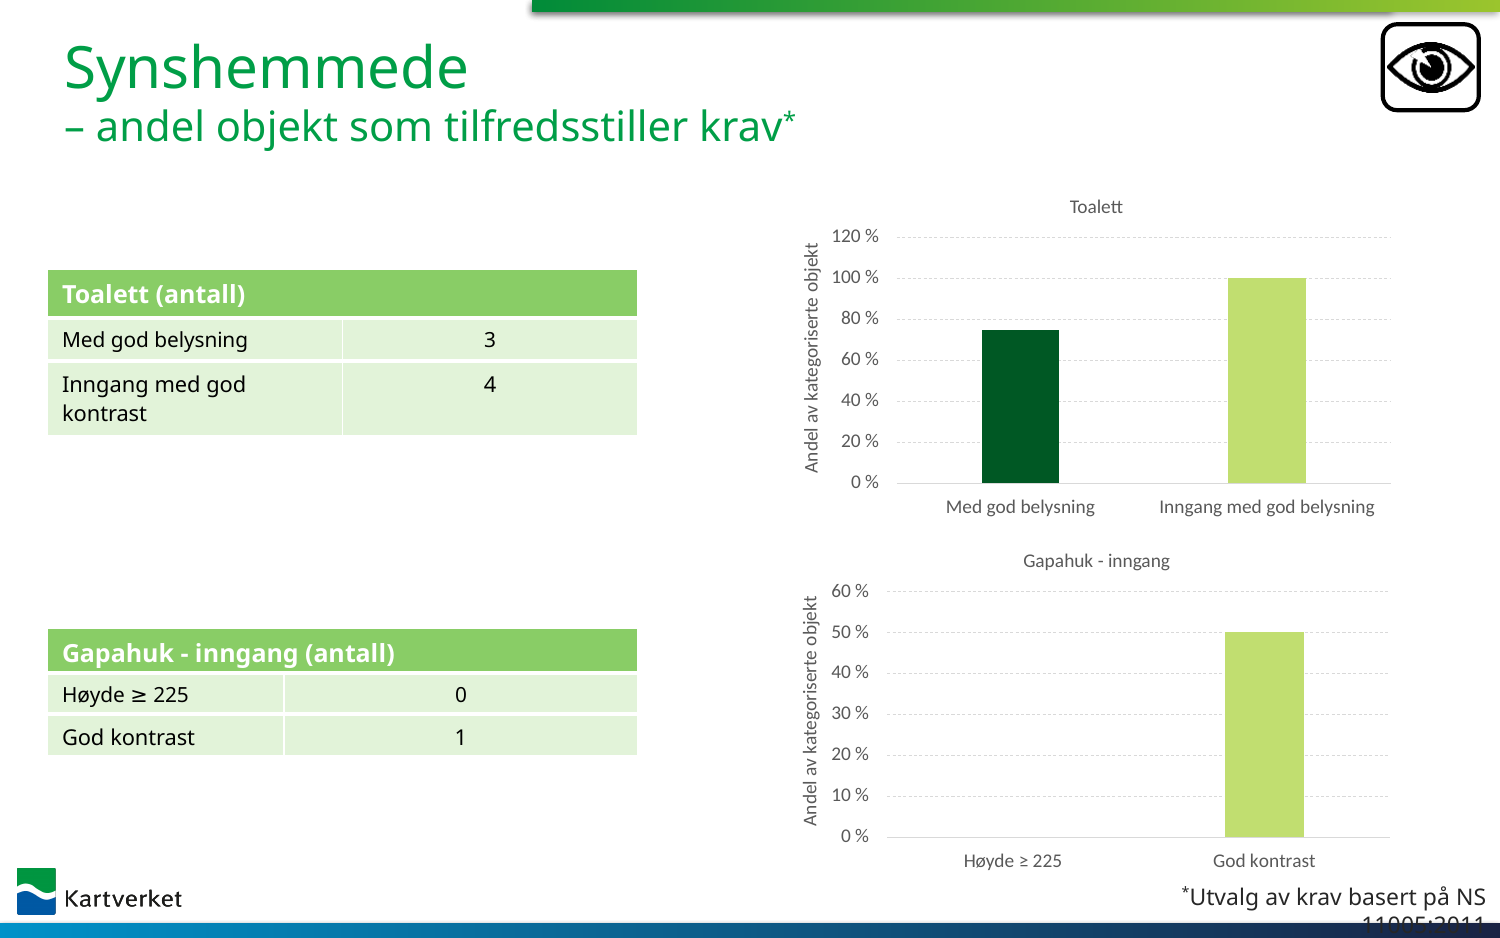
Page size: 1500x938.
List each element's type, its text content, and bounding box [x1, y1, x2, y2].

table_cell God kontrast [48, 716, 283, 755]
table_cell 0 [285, 675, 637, 712]
table_cell Inngang med god kontrast [48, 363, 342, 435]
text_box Synshemmede – andel objekt som tilfredsstiller krav* [49, 24, 1431, 158]
table_cell Høyde ≥ 225 [48, 675, 283, 712]
table_cell 4 [343, 363, 637, 435]
table_header Gapahuk - inngang (antall) [48, 629, 637, 671]
picture [791, 541, 1402, 880]
table_header Toalett (antall) [48, 270, 637, 316]
text_box *Utvalg av krav basert på NS 11005:2011 [1068, 873, 1500, 938]
table_cell Med god belysning [48, 320, 342, 359]
picture [791, 187, 1402, 526]
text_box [1382, 24, 1480, 111]
table_cell 3 [343, 320, 637, 359]
table_cell 1 [285, 716, 637, 755]
